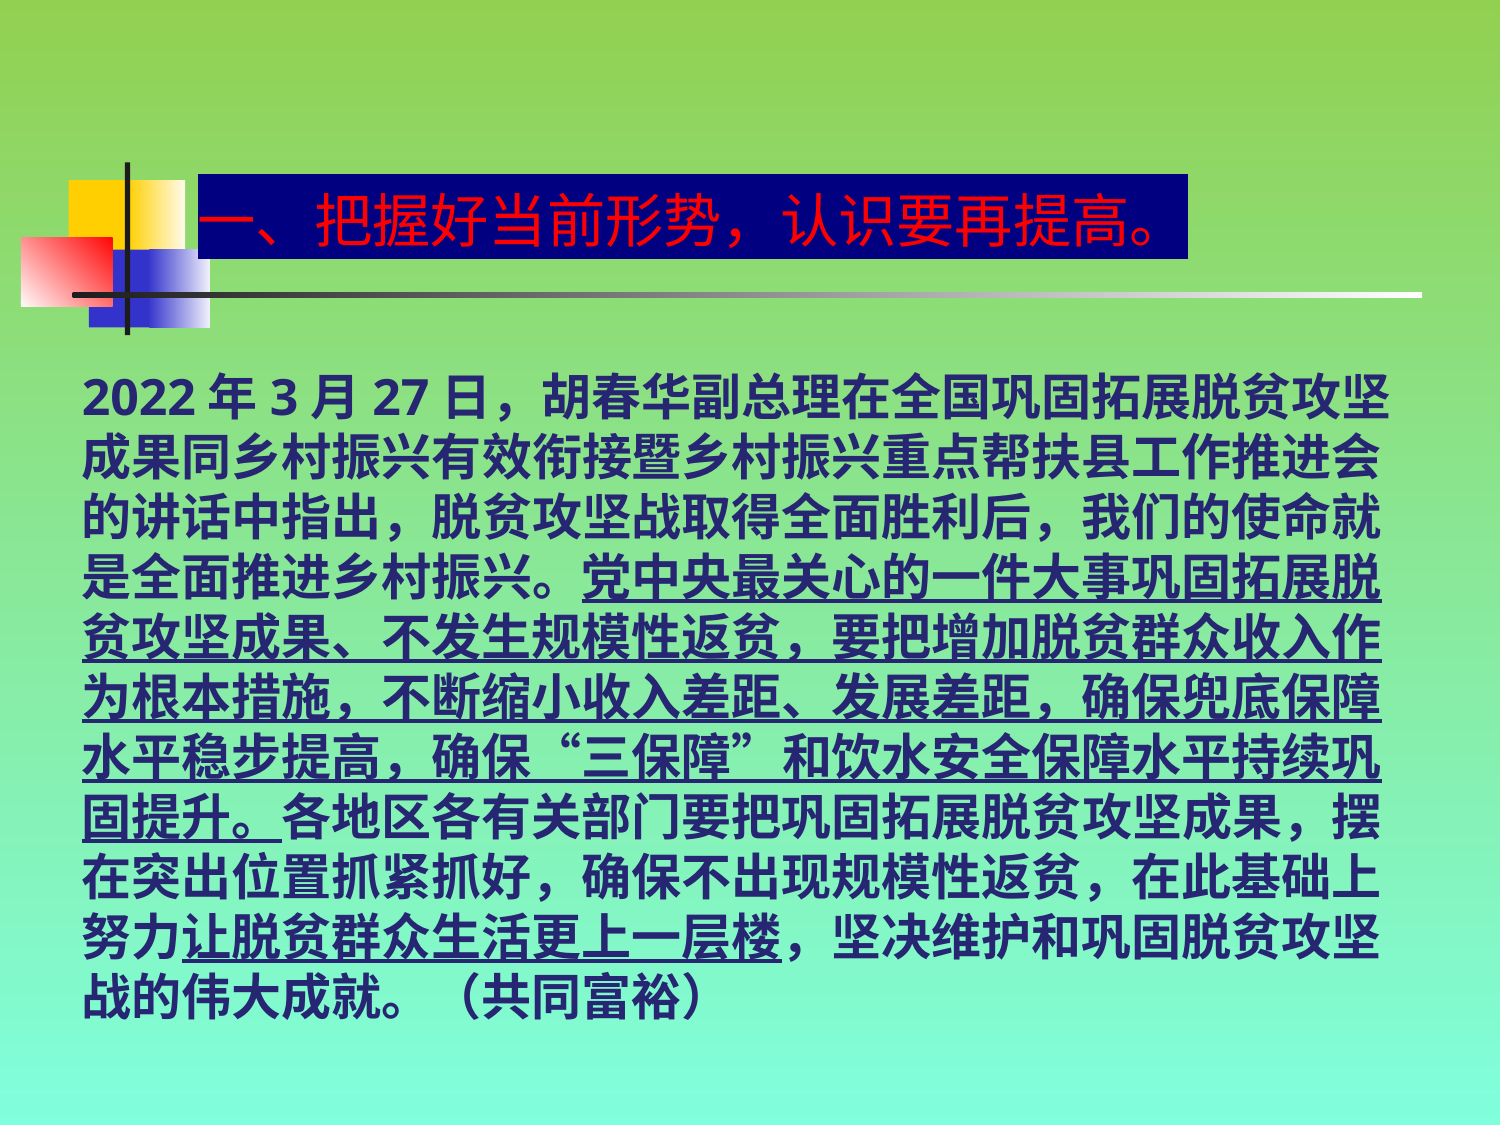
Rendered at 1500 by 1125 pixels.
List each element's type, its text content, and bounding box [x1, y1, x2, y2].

text_box 一、把握好当前形势，认识要再提高。 [183, 184, 1258, 263]
text_box 2022年3月27日，胡春华副总理在全国巩固拓展脱贫攻坚成果同乡村振兴有效衔接暨乡村振兴重点帮扶县工作推进会的讲话中指出，脱贫攻坚战取得全面胜利后，我们的使命就是全面推进乡村振兴。党中央最关心的一件大事巩固拓展脱贫攻坚成果、不发生规模性返贫，要把增加脱贫群众收入作为根本措施，不断缩小收入差距、发展差距，确保兜底保障水平稳步提高，确保“三保障”和饮水安全保障水平持续巩固提升。各地区各有关部门要把巩固拓展脱贫攻坚成果，摆在突出位置抓紧抓好，确保不出现规模性返贫，在此基础上努力让脱贫群众生活更上一层楼，坚决维护和巩固脱贫攻坚战的伟大成就。（共同富裕） [67, 358, 1436, 1033]
